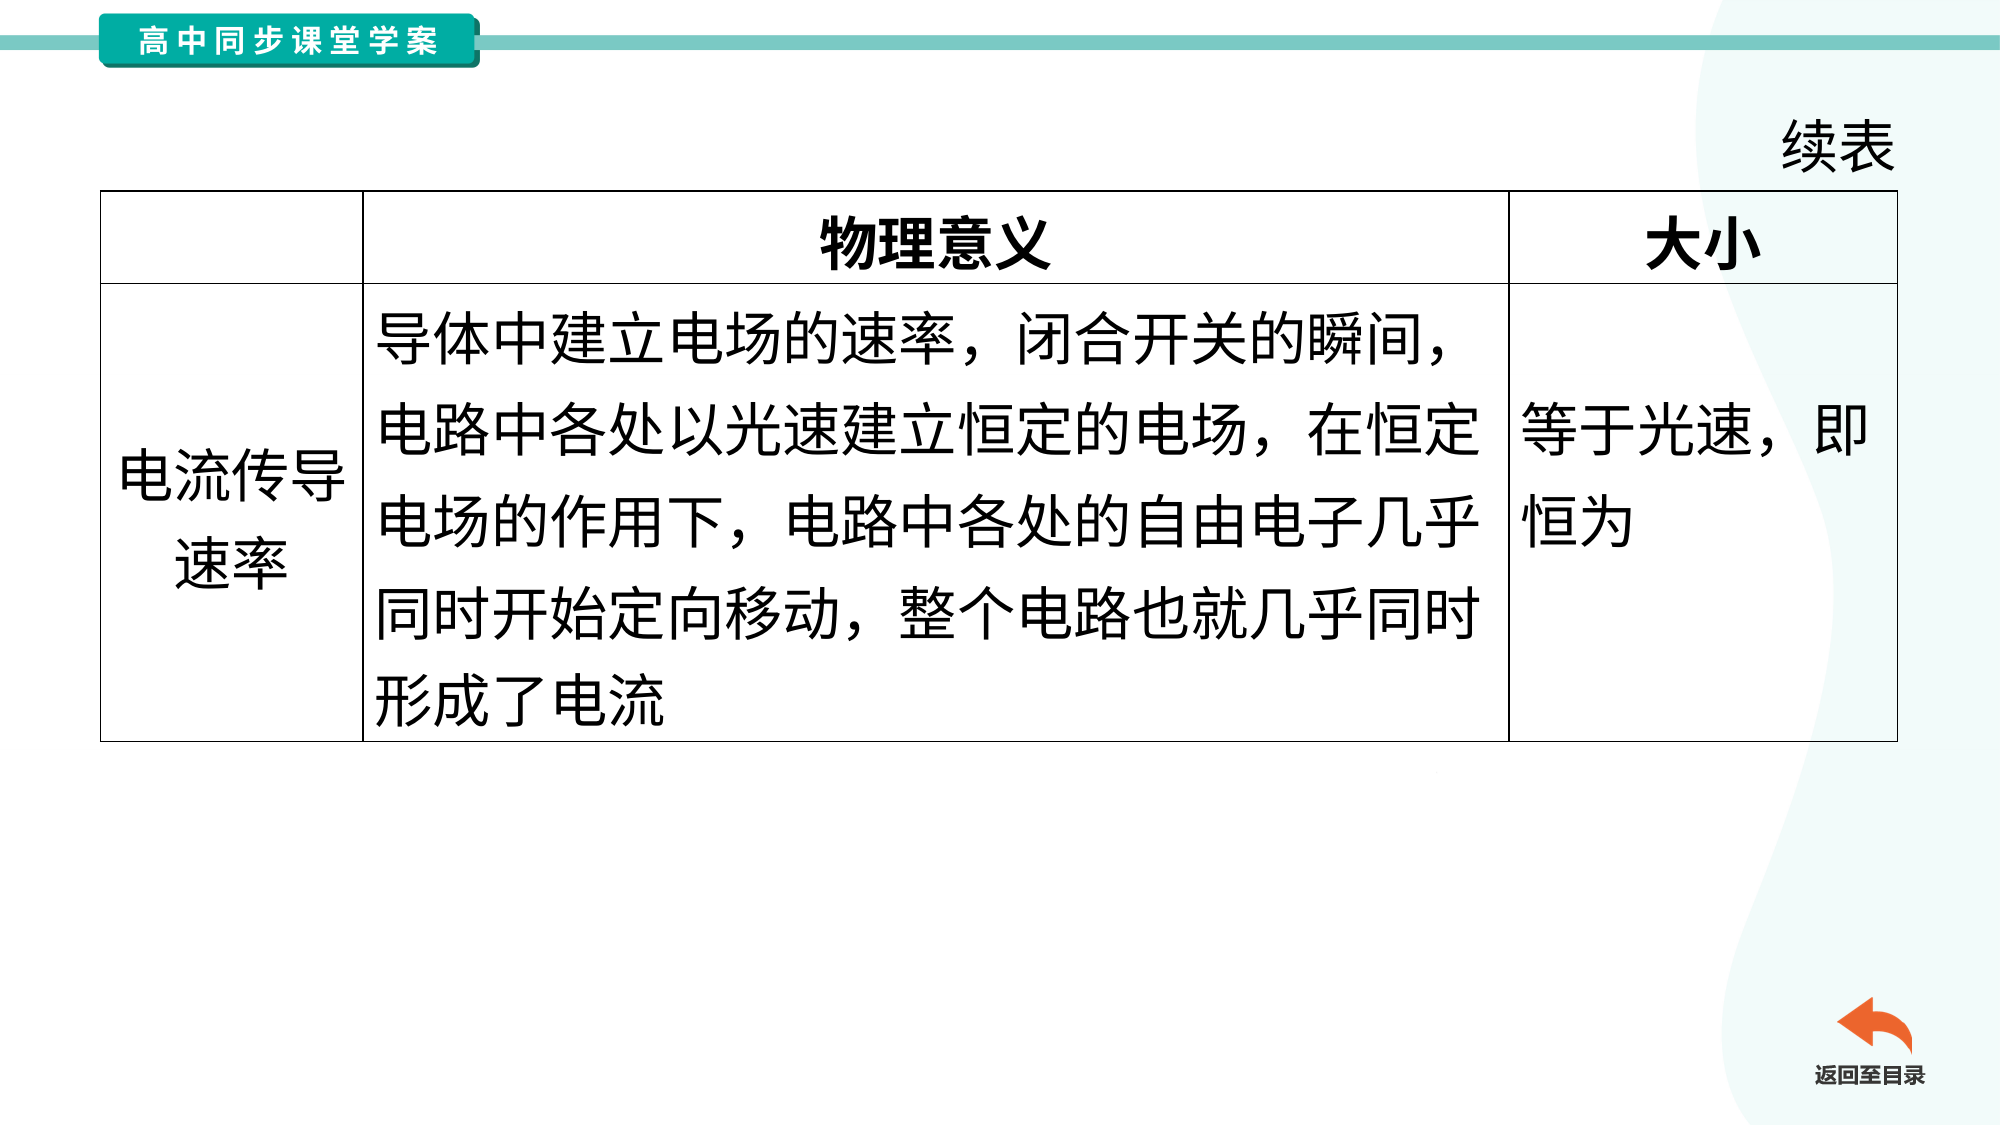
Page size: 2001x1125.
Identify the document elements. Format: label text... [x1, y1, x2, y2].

picture [0, 0, 2000, 1125]
text_box 续表 [1780, 76, 1897, 181]
